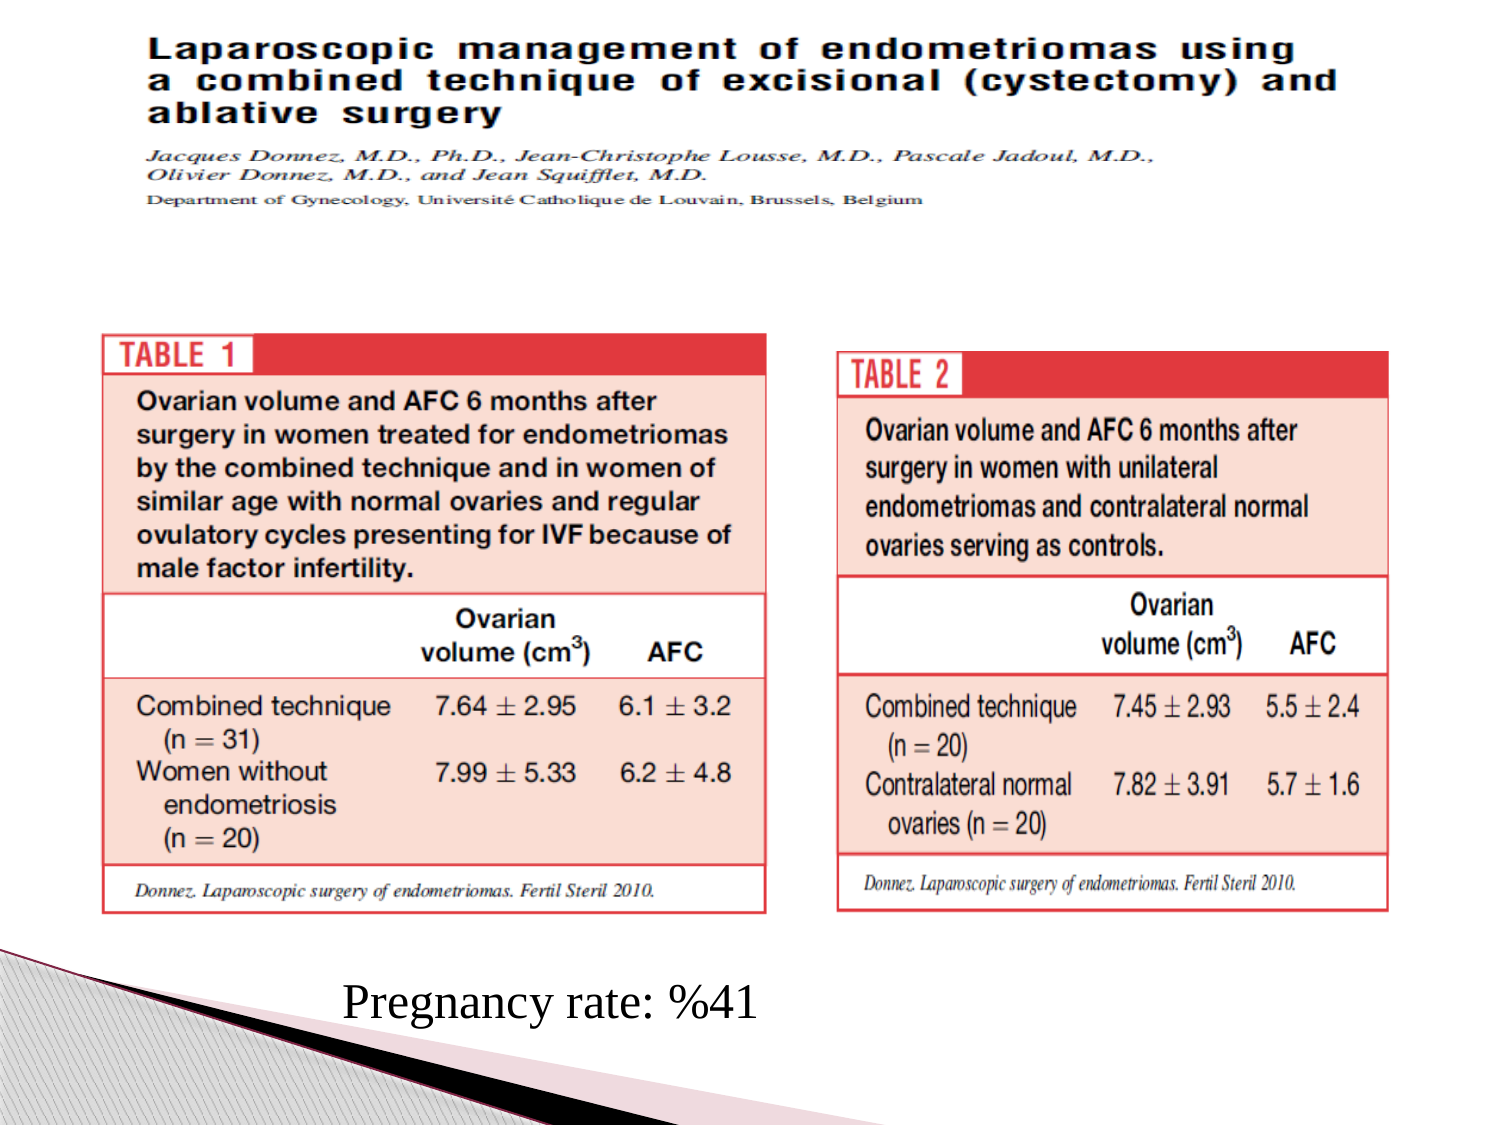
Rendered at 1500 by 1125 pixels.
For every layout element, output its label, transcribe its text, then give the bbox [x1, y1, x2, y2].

text_box Pregnancy rate: %41 [328, 960, 973, 1036]
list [81, 316, 774, 923]
picture [831, 351, 1396, 915]
picture [23, 0, 1454, 223]
